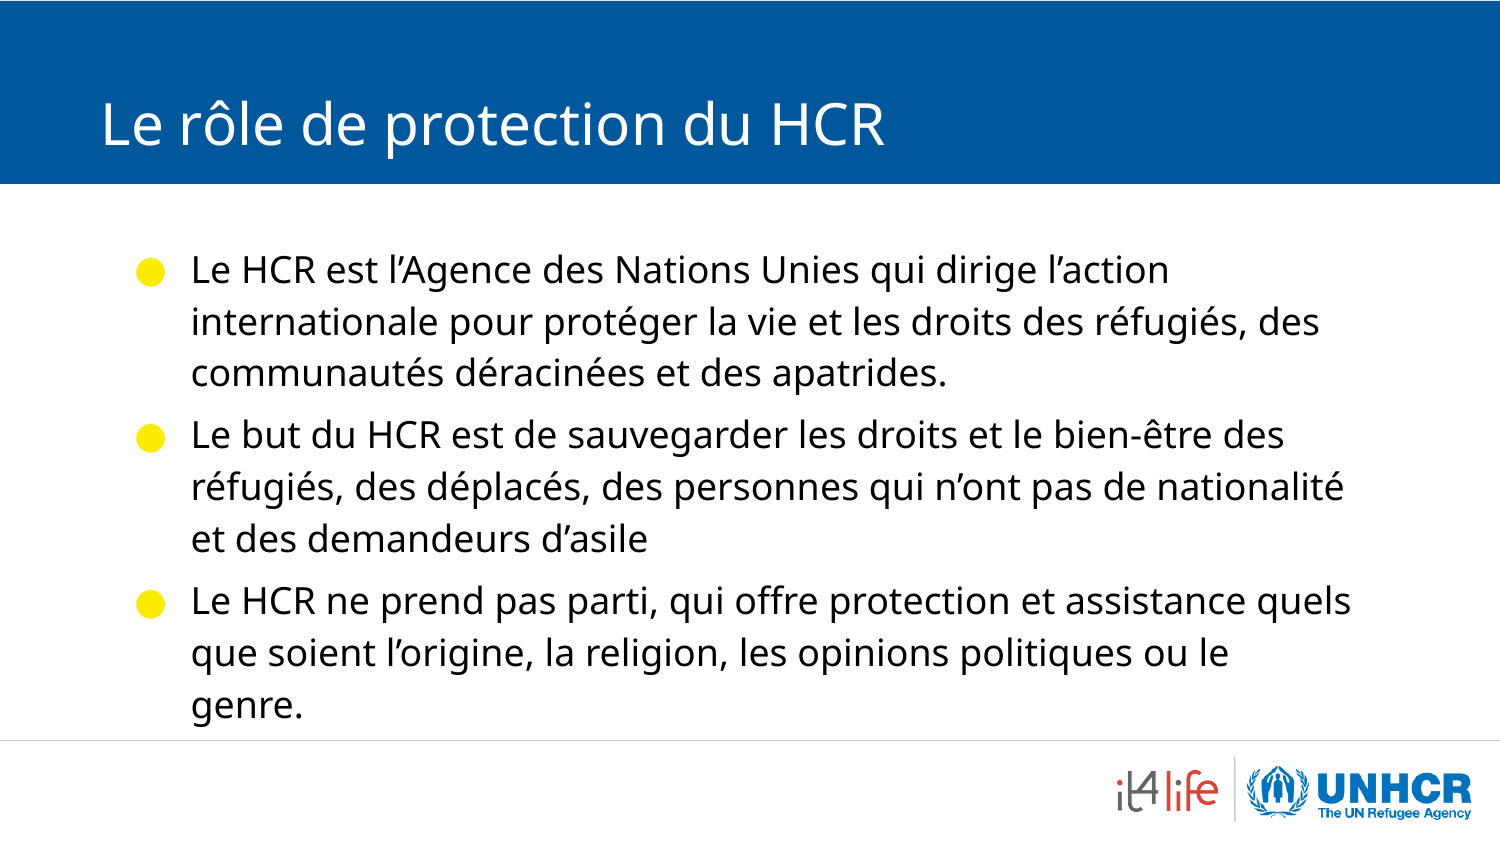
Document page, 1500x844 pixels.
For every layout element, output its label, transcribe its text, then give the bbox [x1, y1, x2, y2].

text_box Le HCR est l’Agence des Nations Unies qui dirige l’action internationale pour protéger la vie et les droits des réfugiés, des communautés déracinées et des apatrides. Le but du HCR est de sauvegarder les droits et le bien-être des réfugiés, des déplacés, des personnes qui n’ont pas de nationalité et des demandeurs d’asile Le HCR ne prend pas parti, qui offre protection et assistance quels que soient l’origine, la religion, les opinions politiques ou le genre. [100, 224, 1370, 741]
picture [0, 184, 1500, 844]
title Le rôle de protection du HCR [100, 33, 1439, 158]
text_box [0, 0, 1500, 184]
